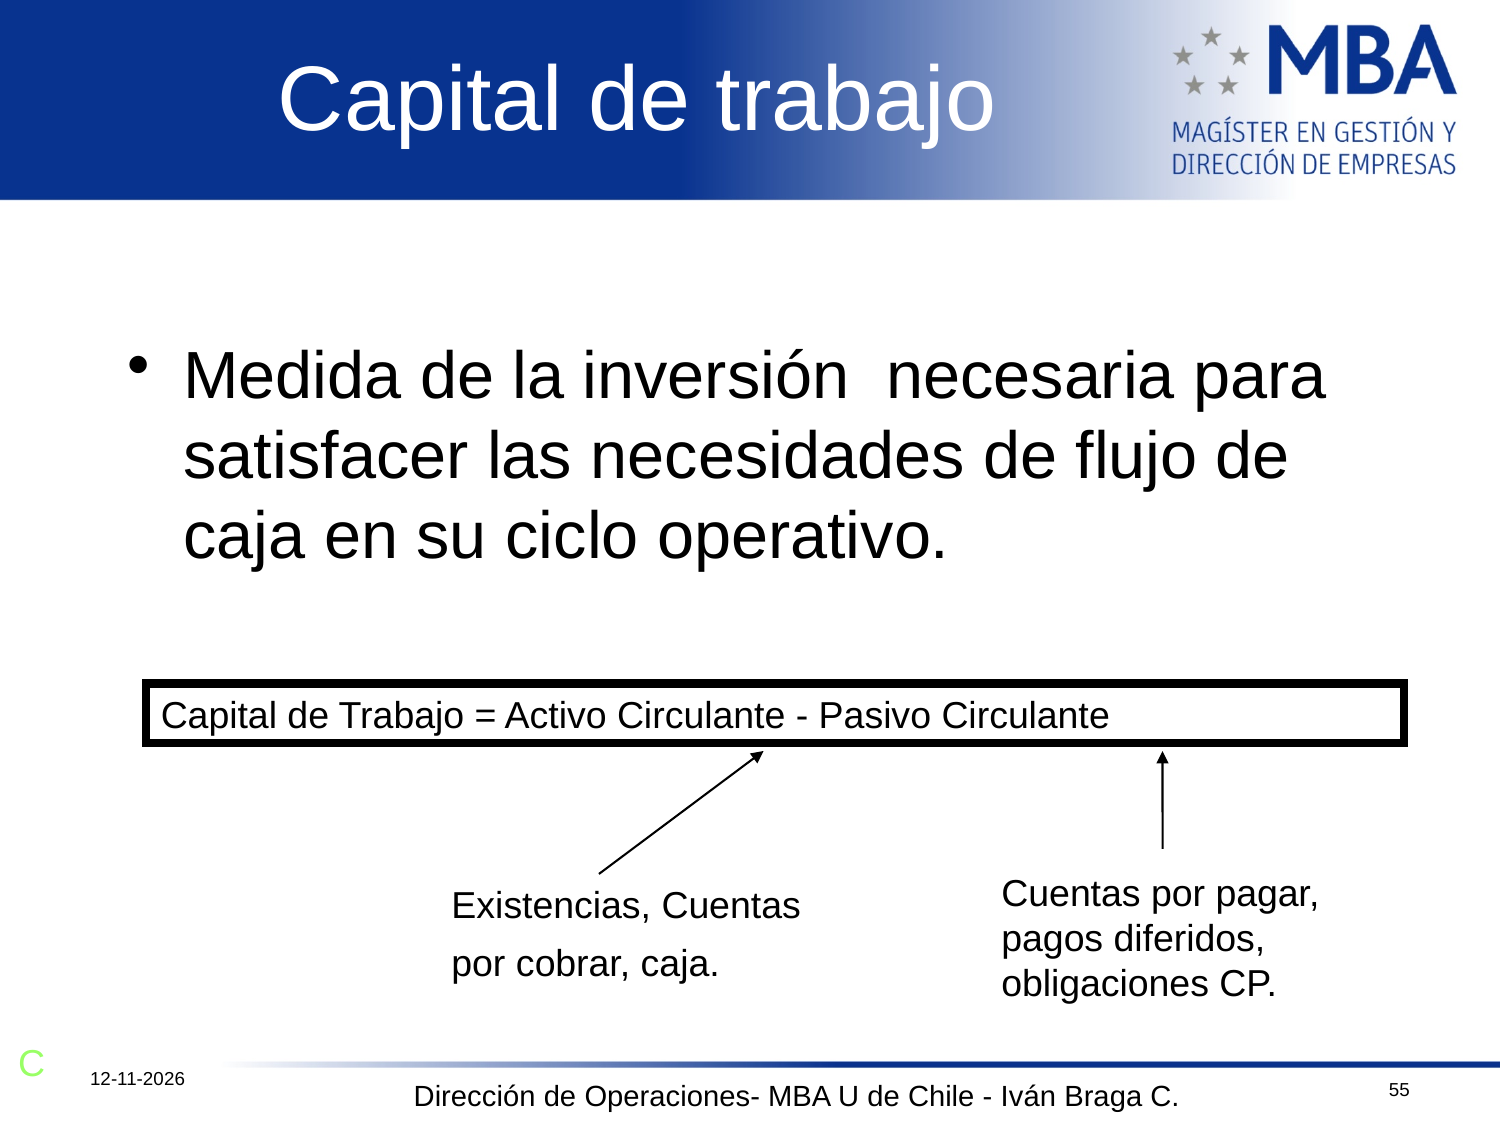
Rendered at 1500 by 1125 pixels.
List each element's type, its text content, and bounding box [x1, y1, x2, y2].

title Capital de trabajo [0, 0, 1275, 188]
slide_number 55 [1234, 1070, 1426, 1125]
text_box [598, 751, 764, 874]
list Medida de la inversión necesaria para satisfacer las necesidades de flujo de caja en su ciclo operativo. [112, 324, 1388, 588]
picture [0, 0, 1500, 1125]
text_box Existencias, Cuentas por cobrar, caja. [436, 874, 889, 992]
footer [501, 1070, 1034, 1125]
text_box Capital de Trabajo = Activo Circulante - Pasivo Circulante [146, 683, 1404, 744]
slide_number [74, 1058, 426, 1103]
text_box C [3, 1031, 61, 1092]
text_box Cuentas por pagar, pagos diferidos, obligaciones CP. [986, 861, 1439, 1012]
text_box [1156, 751, 1169, 849]
